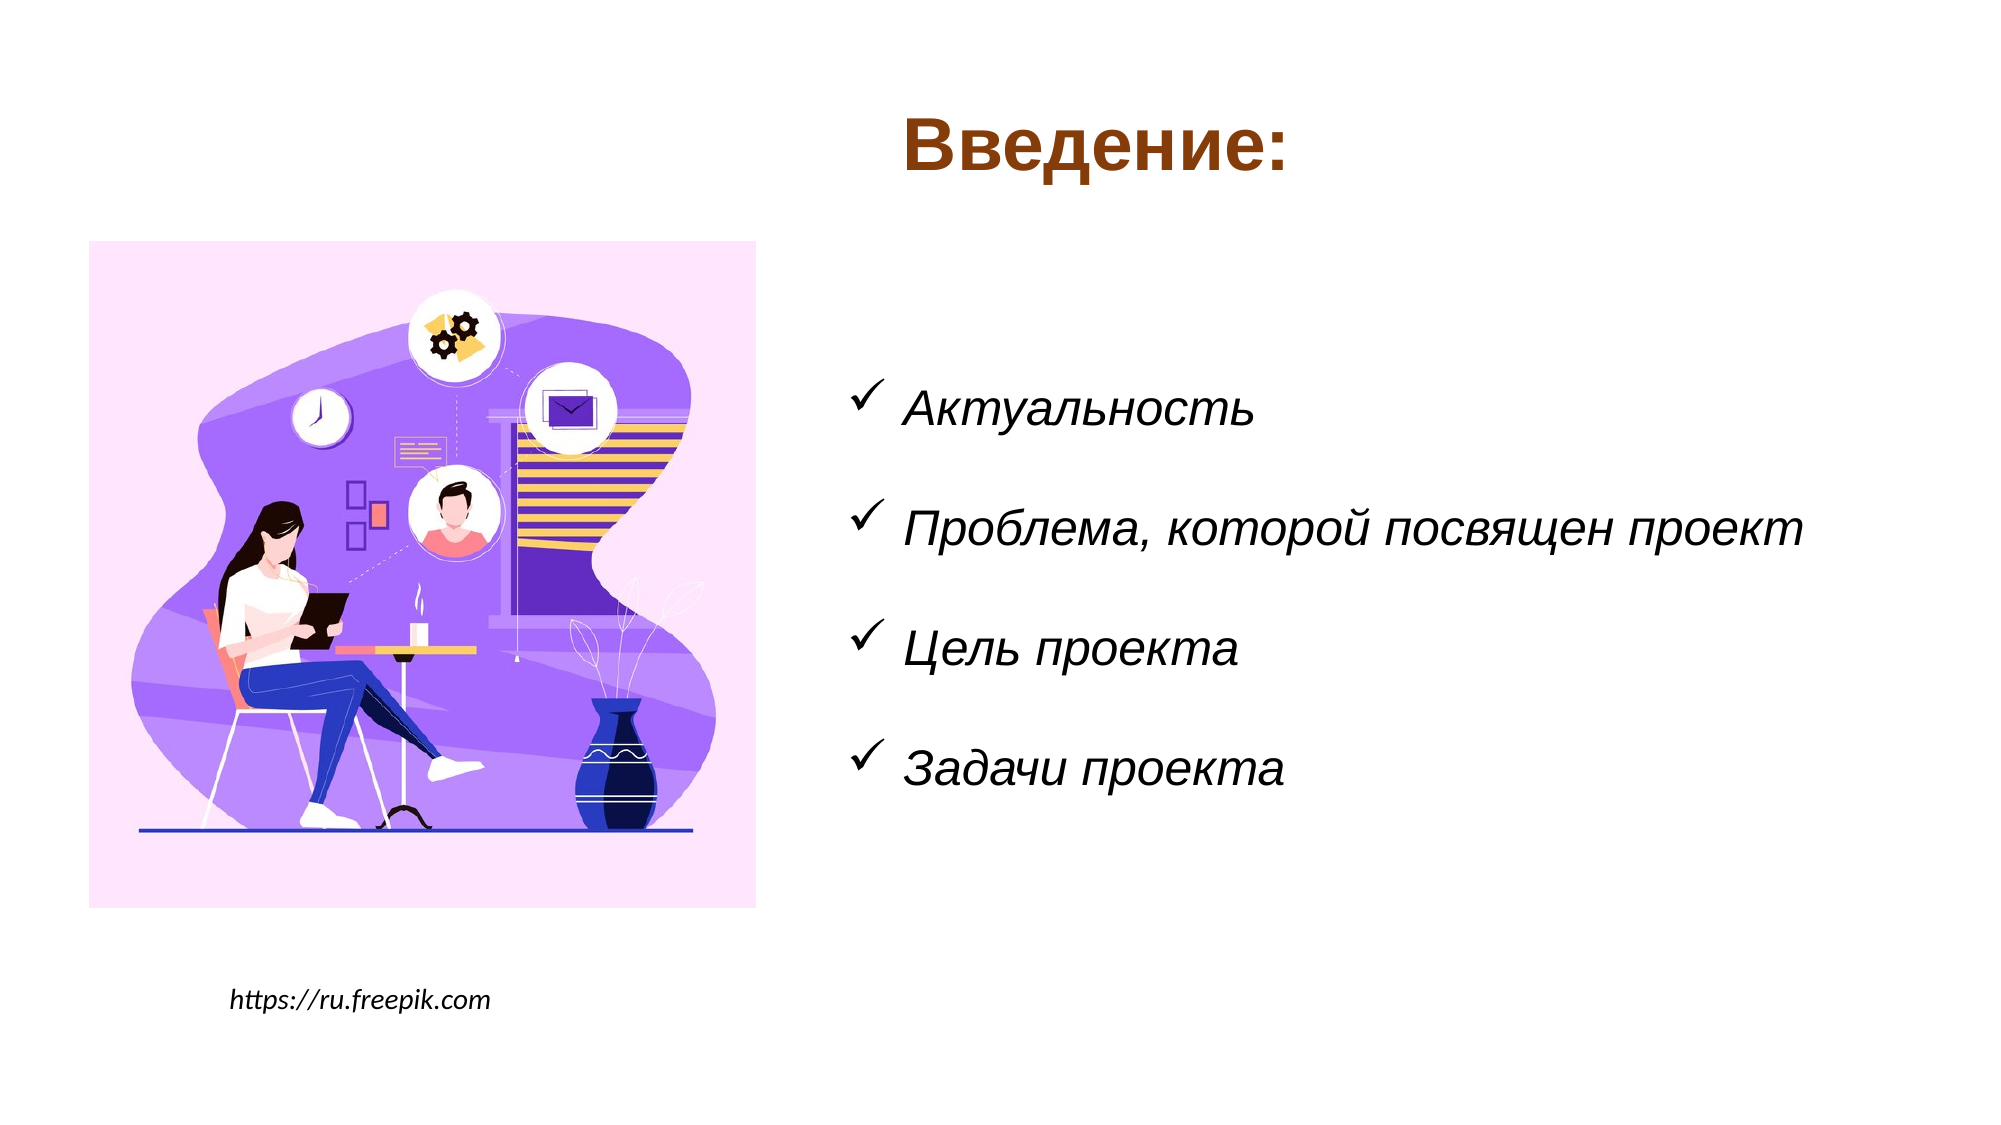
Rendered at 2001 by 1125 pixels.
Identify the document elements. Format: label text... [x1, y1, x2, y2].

text_box Актуальность Проблема, которой посвящен проект Цель проекта Задачи проекта [832, 367, 2000, 848]
text_box Введение: [719, 50, 1475, 242]
text_box https://ru.freepik.com [56, 972, 665, 1023]
picture [89, 241, 756, 909]
